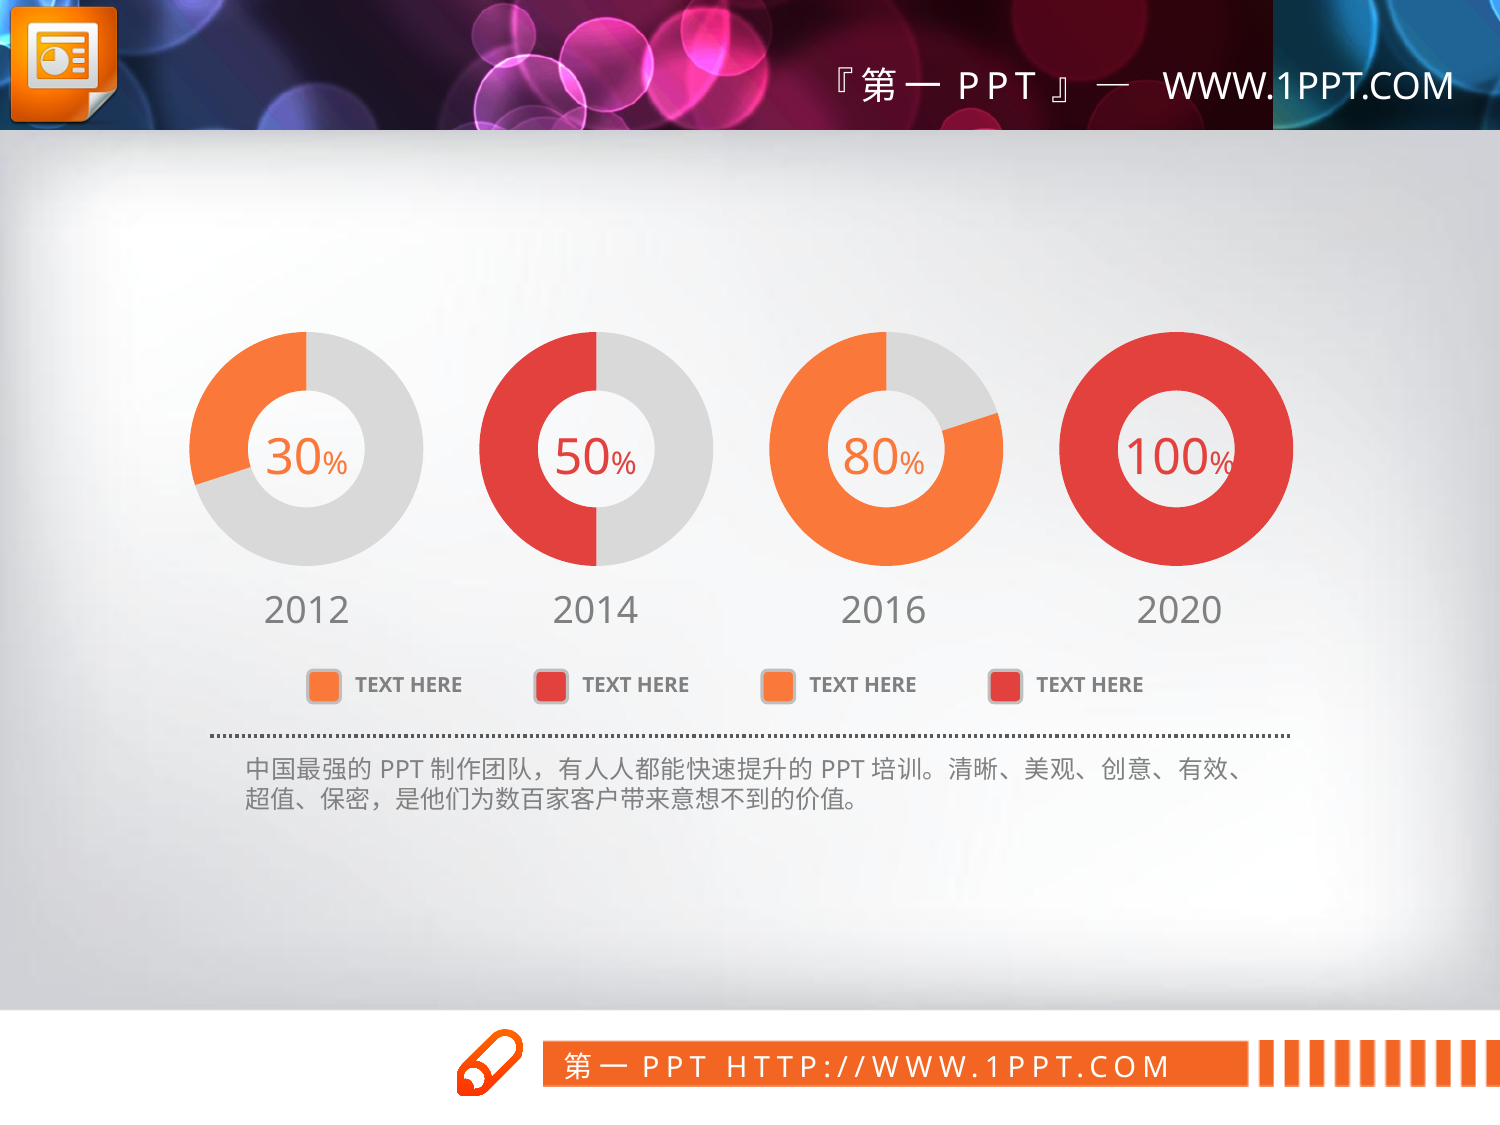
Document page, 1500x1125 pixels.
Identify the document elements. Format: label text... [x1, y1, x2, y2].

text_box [210, 735, 1291, 823]
picture [0, 0, 1500, 1012]
text_box 2014 [517, 605, 673, 639]
text_box 2020 [1102, 605, 1258, 639]
text_box 2012 [229, 605, 385, 639]
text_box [307, 663, 1193, 705]
picture [543, 1040, 1500, 1087]
text_box 2016 [806, 605, 962, 639]
chart [60, 306, 1440, 597]
